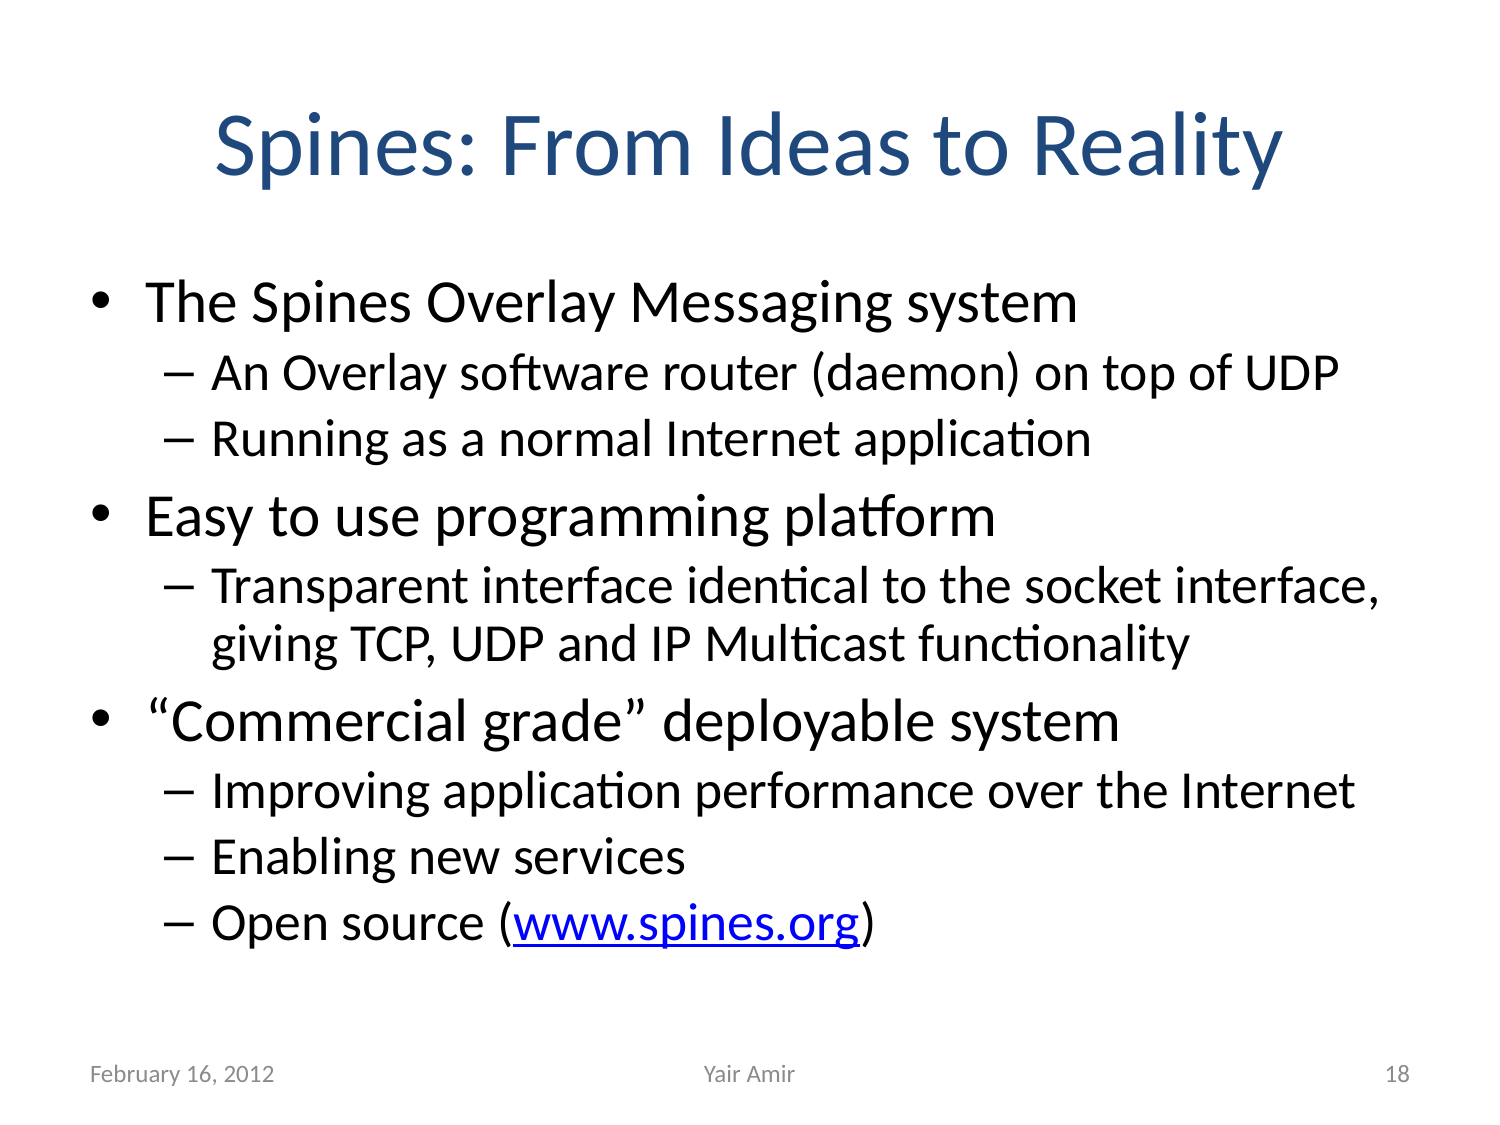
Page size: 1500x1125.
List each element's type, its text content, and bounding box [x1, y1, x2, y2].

slide_number 18 [1074, 1042, 1425, 1103]
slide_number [75, 1042, 425, 1103]
title Spines: From Ideas to Reality [75, 45, 1425, 233]
list The Spines Overlay Messaging system An Overlay software router (daemon) on top of UDP Running as a normal Internet application Easy to use programming platform Transparent interface identical to the socket interface, giving TCP, UDP and IP Multicast functionality “Commercial grade” deployable system Improving application performance over the Internet Enabling new services Open source (www.spines.org) [75, 262, 1425, 1005]
footer Yair Amir [512, 1042, 988, 1103]
